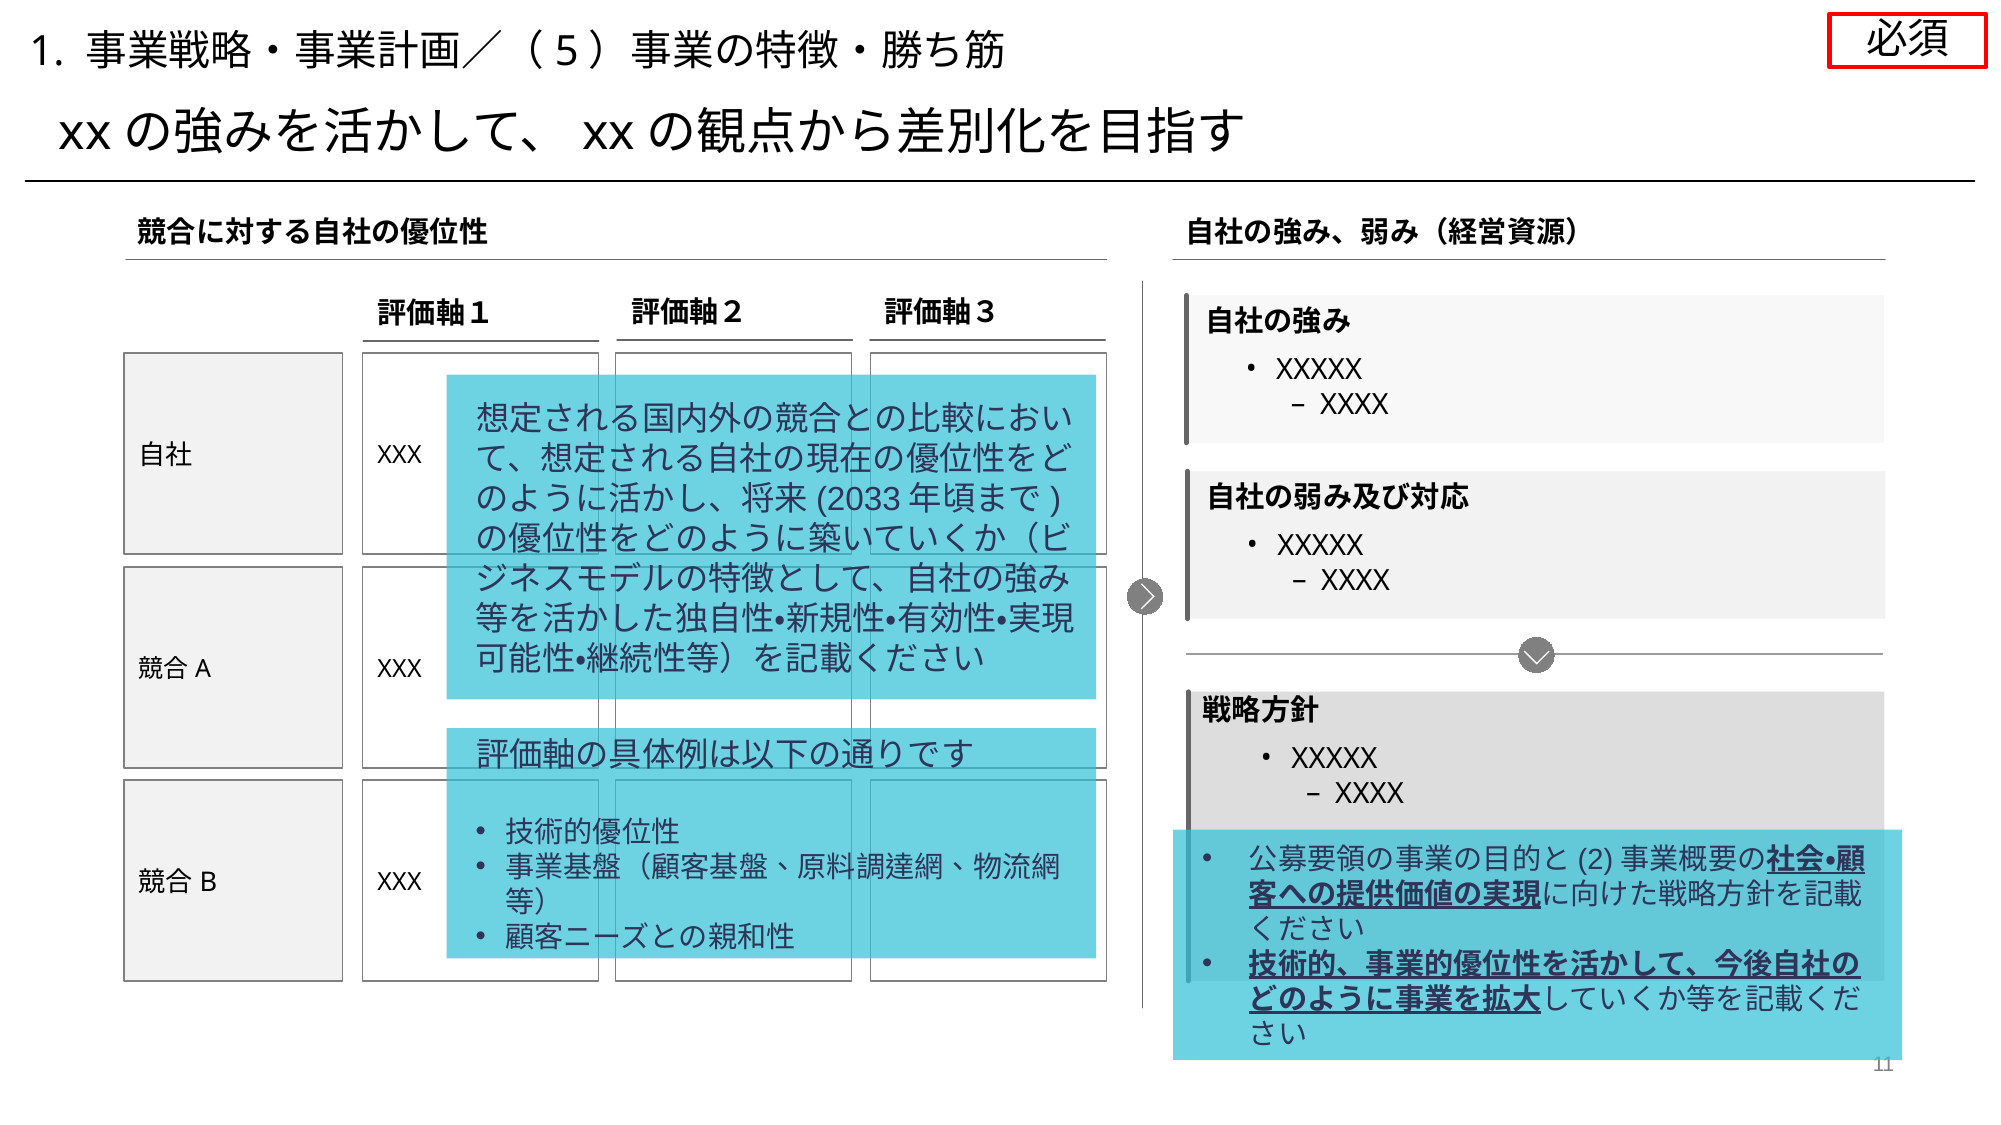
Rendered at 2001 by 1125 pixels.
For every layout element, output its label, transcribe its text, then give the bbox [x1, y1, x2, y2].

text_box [123, 352, 1107, 555]
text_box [868, 281, 1106, 341]
text_box 必須 [1829, 13, 1986, 68]
text_box 1. 事業戦略・事業計画／（5）事業の特徴・勝ち筋 [29, 29, 1823, 75]
text_box 評価軸の具体例は以下の通りです 技術的優位性 事業基盤（顧客基盤、原料調達網、物流網等） 顧客ニーズとの親和性 [446, 769, 1097, 779]
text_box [123, 566, 1107, 769]
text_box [1170, 200, 1886, 261]
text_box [1186, 294, 1885, 444]
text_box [1187, 691, 1885, 982]
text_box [122, 200, 1107, 261]
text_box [1127, 578, 1164, 615]
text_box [362, 282, 599, 342]
text_box 公募要領の事業の目的と(2)事業概要の社会・顧客への提供価値の実現に向けた戦略方針を記載ください 技術的、事業的優位性を活かして、今後自社のどのように事業を拡大していくか等を記載ください [1172, 829, 1903, 1061]
text_box 想定される国内外の競合との比較において、想定される自社の現在の優位性をどのように活かし、将来(2033年頃まで)の優位性をどのように築いていくか（ビジネスモデルの特徴として、自社の強み等を活かした独自性・新規性・有効性・実現可能性・継続性等）を記載ください [446, 555, 1097, 566]
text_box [123, 779, 1107, 982]
text_box xxの強みを活かして、xxの観点から差別化を目指す [59, 106, 1904, 161]
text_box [1518, 636, 1555, 673]
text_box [615, 281, 853, 341]
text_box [1187, 470, 1886, 619]
